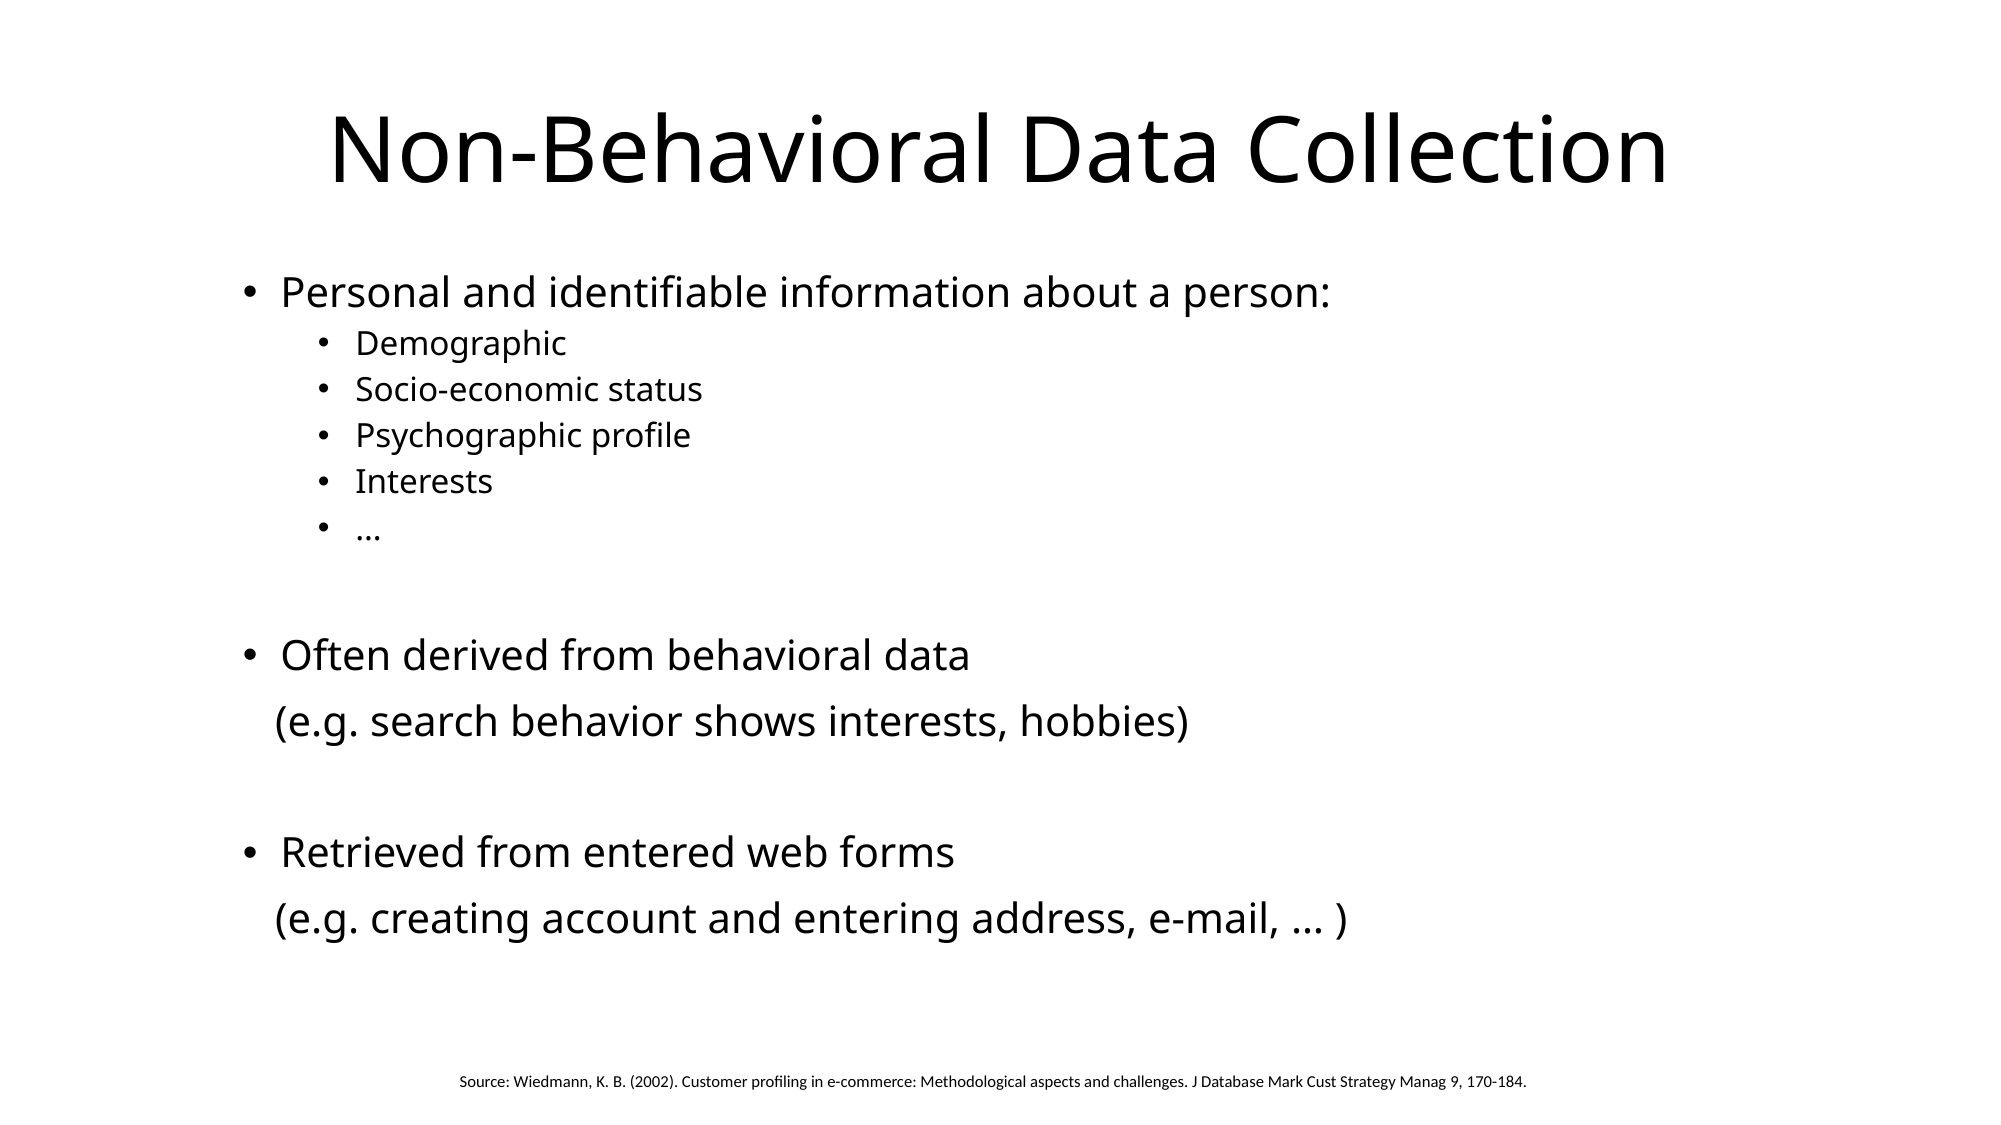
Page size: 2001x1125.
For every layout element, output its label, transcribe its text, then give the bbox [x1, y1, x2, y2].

text_box Source: Wiedmann, K. B. (2002). Customer profiling in e-commerce: Methodological aspects and challenges. J Database Mark Cust Strategy Manag 9, 170-184. [444, 1062, 1556, 1098]
list Personal and identifiable information about a person: Demographic Socio-economic status Psychographic profile Interests … Often derived from behavioral data (e.g. search behavior shows interests, hobbies) Retrieved from entered web forms (e.g. creating account and entering address, e-mail, … ) [227, 263, 1681, 954]
title Non-Behavioral Data Collection [137, 44, 1863, 262]
